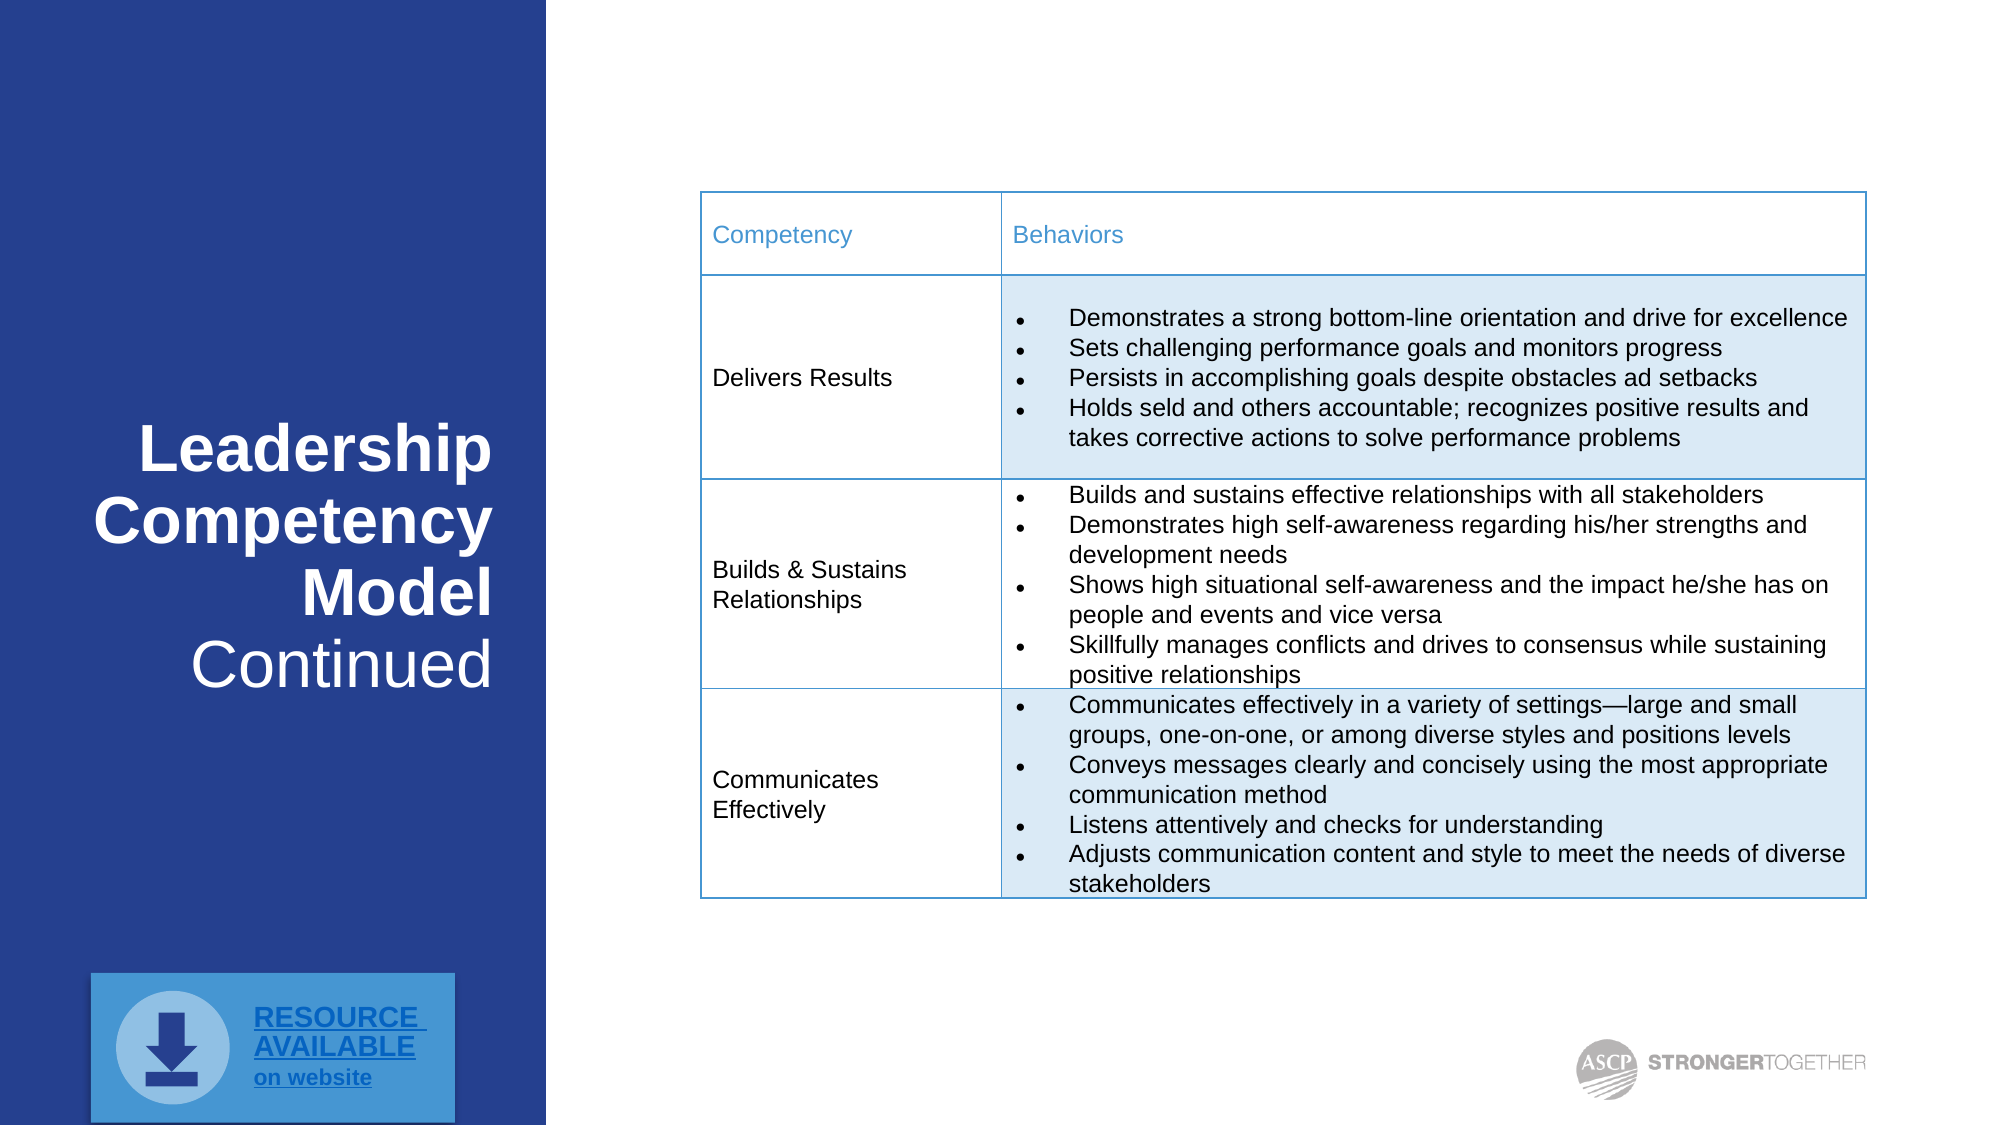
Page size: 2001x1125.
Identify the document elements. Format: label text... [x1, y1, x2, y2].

table_cell Communicates effectively in a variety of settings—large and small groups, one-on-one, or among diverse styles and positions levels Conveys messages clearly and concisely using the most appropriate communication method Listens attentively and checks for understanding Adjusts communication content and style to meet the needs of diverse stakeholders [1002, 689, 1865, 897]
table_cell Demonstrates a strong bottom-line orientation and drive for excellence Sets challenging performance goals and monitors progress Persists in accomplishing goals despite obstacles ad setbacks Holds seld and others accountable; recognizes positive results and takes corrective actions to solve performance problems [1002, 276, 1865, 478]
table_cell Communicates Effectively [702, 689, 1001, 897]
table_cell Delivers Results [702, 276, 1001, 478]
table_header Behaviors [1002, 193, 1865, 274]
table_cell Builds and sustains effective relationships with all stakeholders Demonstrates high self-awareness regarding his/her strengths and development needs Shows high situational self-awareness and the impact he/she has on people and events and vice versa Skillfully manages conflicts and drives to consensus while sustaining positive relationships [1002, 480, 1865, 688]
table_cell Builds & Sustains Relationships [702, 480, 1001, 688]
picture [1576, 1039, 1866, 1100]
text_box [90, 972, 456, 1123]
table_header Competency [702, 193, 1001, 274]
title Leadership Competency Model Continued [37, 448, 509, 667]
